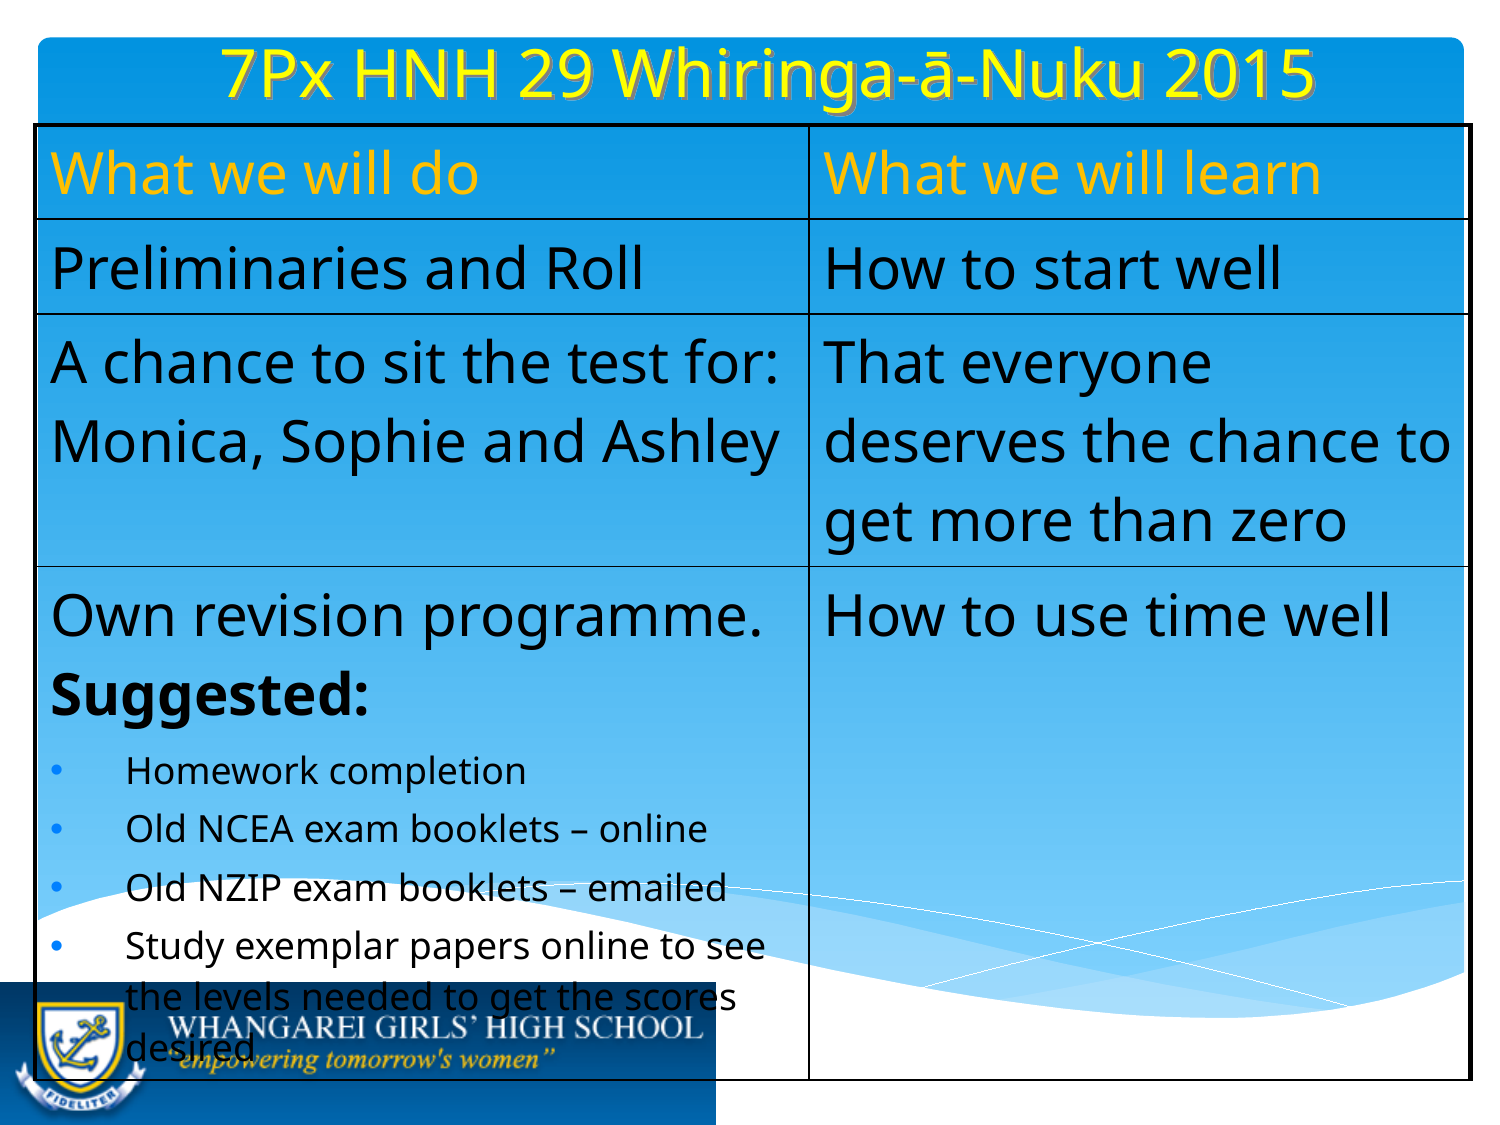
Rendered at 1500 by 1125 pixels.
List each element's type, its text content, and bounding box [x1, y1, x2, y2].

picture [0, 982, 716, 1125]
table_cell Own revision programme. Suggested: Homework completion Old NCEA exam booklets – online Old NZIP exam booklets – emailed Study exemplar papers online to see the levels needed to get the scores desired [37, 567, 808, 1079]
table_cell How to start well [810, 220, 1468, 313]
table_cell That everyone deserves the chance to get more than zero [810, 315, 1468, 566]
table_cell Preliminaries and Roll [37, 220, 808, 313]
table_header What we will learn [810, 127, 1468, 218]
text_box 7Px HNH 29 Whiringa-ā-Nuku 2015 [162, 20, 1375, 121]
table_cell A chance to sit the test for: Monica, Sophie and Ashley [37, 315, 808, 566]
table_header What we will do [37, 127, 808, 218]
table_cell How to use time well [810, 567, 1468, 1079]
